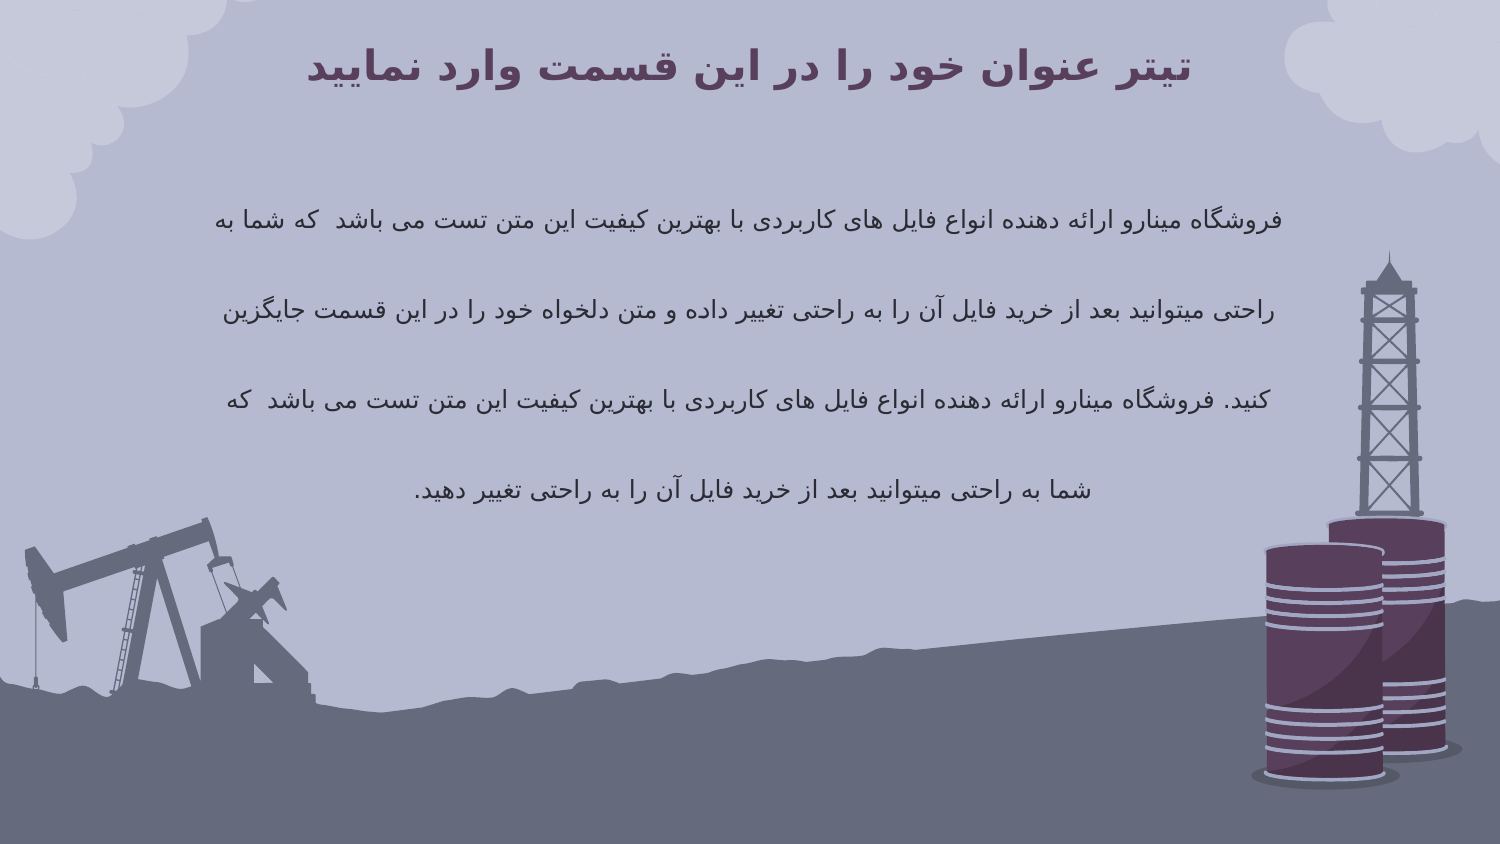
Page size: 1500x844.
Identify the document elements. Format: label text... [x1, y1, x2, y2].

text_box فروشگاه مینارو ارائه دهنده انواع فایل های کاربردی با بهترین کیفیت این متن تست می باشد که شما به راحتی میتوانید بعد از خرید فایل آن را به راحتی تغییر داده و متن دلخواه خود را در این قسمت جایگزین کنید. فروشگاه مینارو ارائه دهنده انواع فایل های کاربردی با بهترین کیفیت این متن تست می باشد که شما به راحتی میتوانید بعد از خرید فایل آن را به راحتی تغییر دهید. [194, 136, 1304, 601]
text_box [17, 524, 321, 724]
text_box تیتر عنوان خود را در این قسمت وارد نمایید [0, 6, 1500, 96]
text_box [1313, 515, 1463, 764]
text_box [1250, 541, 1401, 790]
